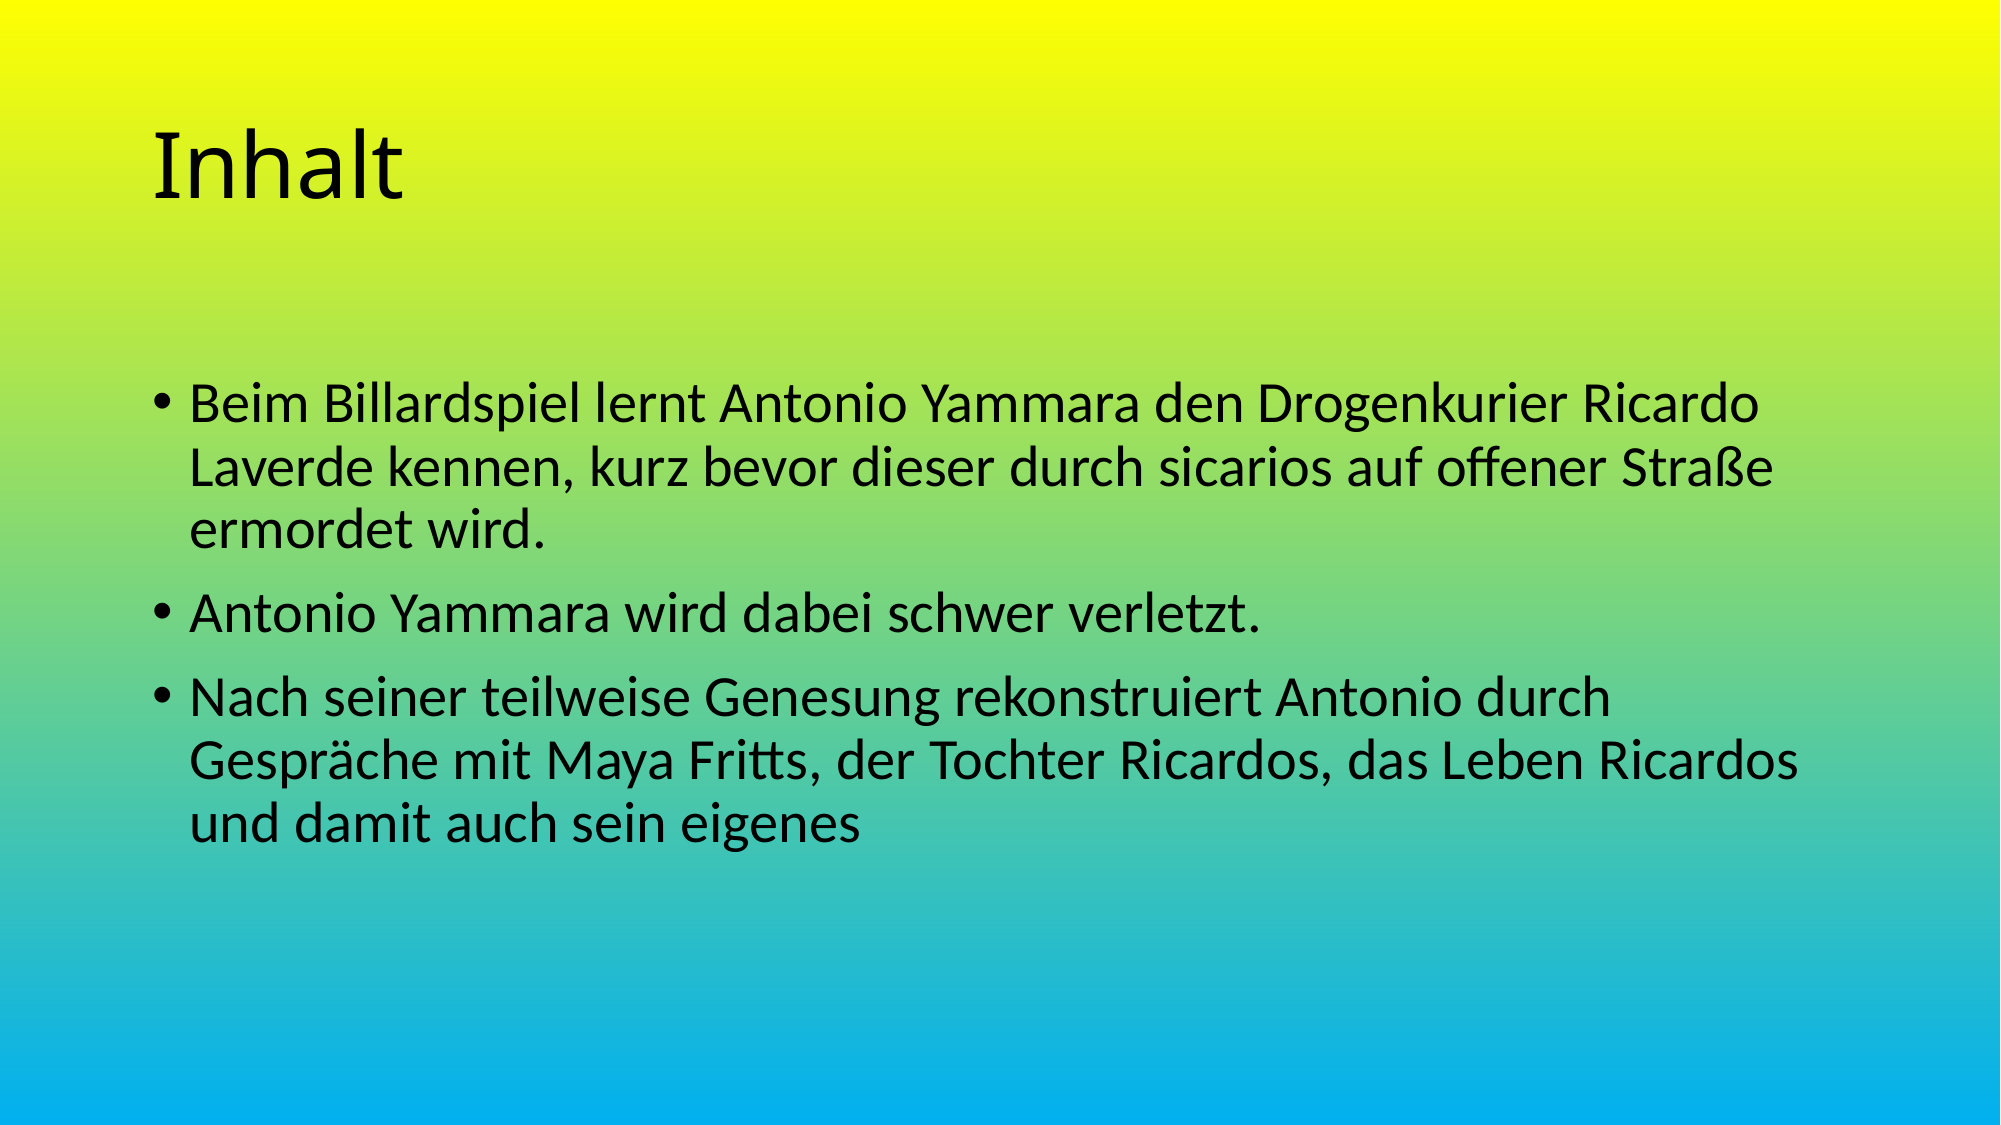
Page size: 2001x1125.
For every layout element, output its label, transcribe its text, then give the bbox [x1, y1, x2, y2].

text_box Inhalt [137, 59, 1863, 278]
text_box Beim Billardspiel lernt Antonio Yammara den Drogenkurier Ricardo Laverde kennen, kurz bevor dieser durch sicarios auf offener Straße ermordet wird. Antonio Yammara wird dabei schwer verletzt. Nach seiner teilweise Genesung rekonstruiert Antonio durch Gespräche mit Maya Fritts, der Tochter Ricardos, das Leben Ricardos und damit auch sein eigenes [137, 299, 1863, 1014]
